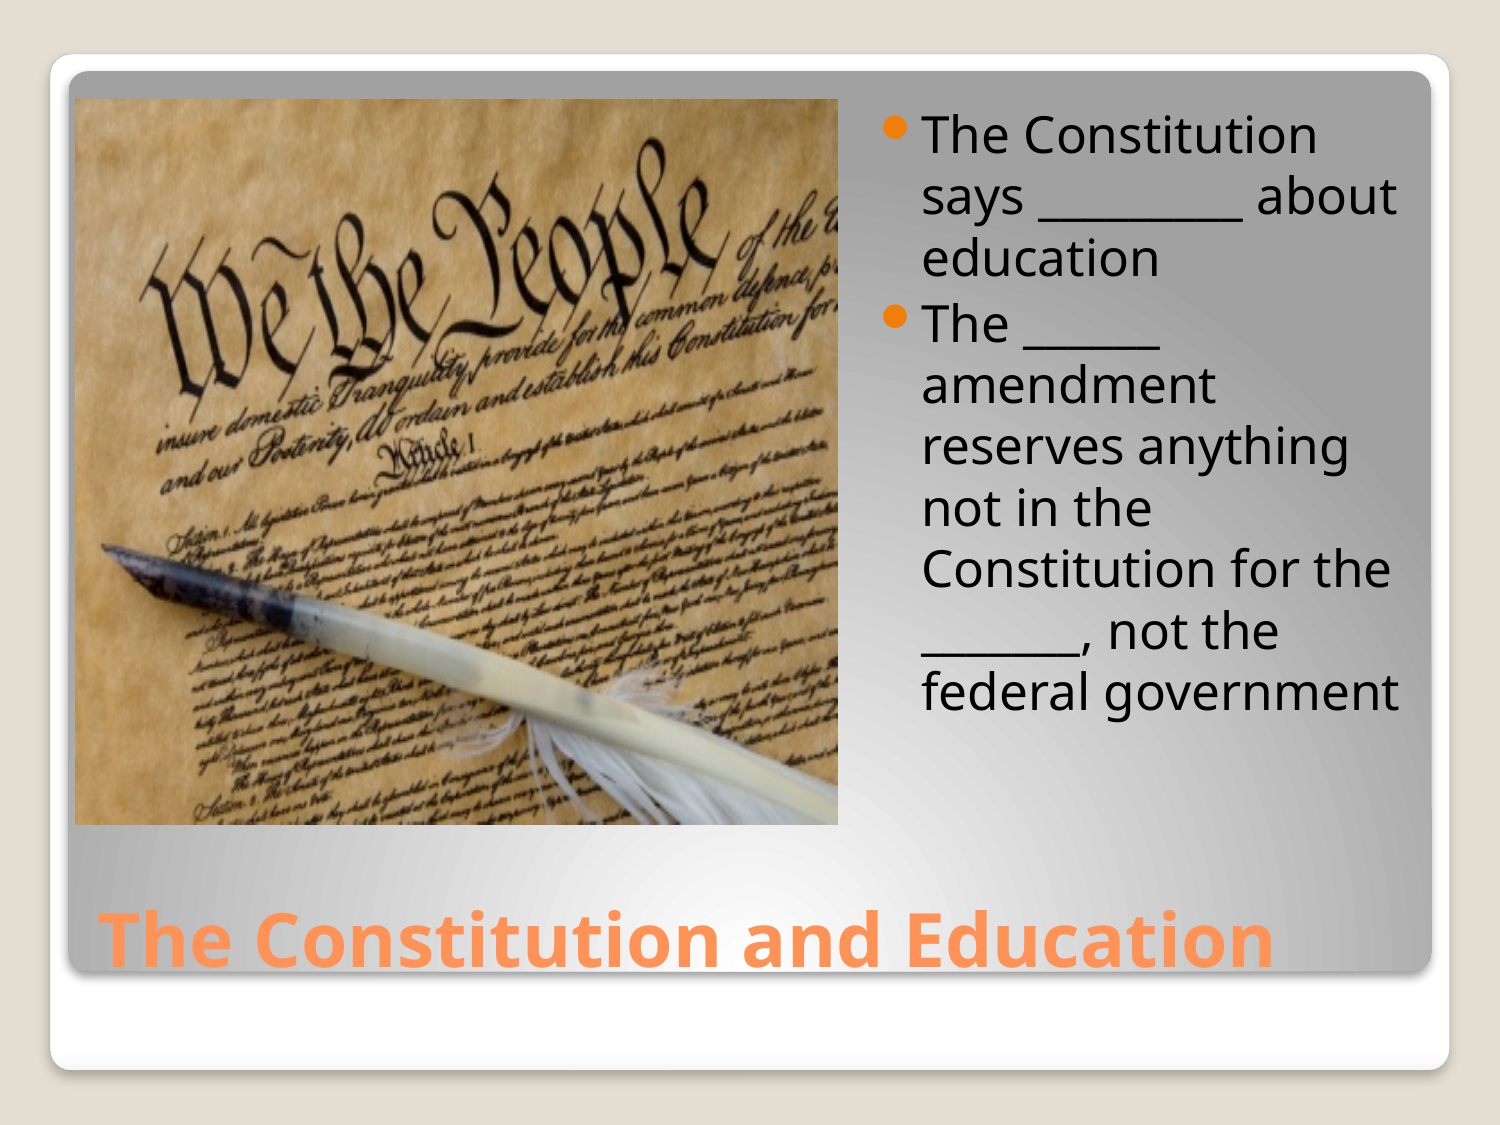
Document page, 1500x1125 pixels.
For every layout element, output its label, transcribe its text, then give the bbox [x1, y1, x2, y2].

title The Constitution and Education [82, 817, 1425, 990]
picture [74, 99, 838, 826]
list The Constitution says _________ about education The ______ amendment reserves anything not in the Constitution for the _______, not the federal government [849, 86, 1425, 774]
